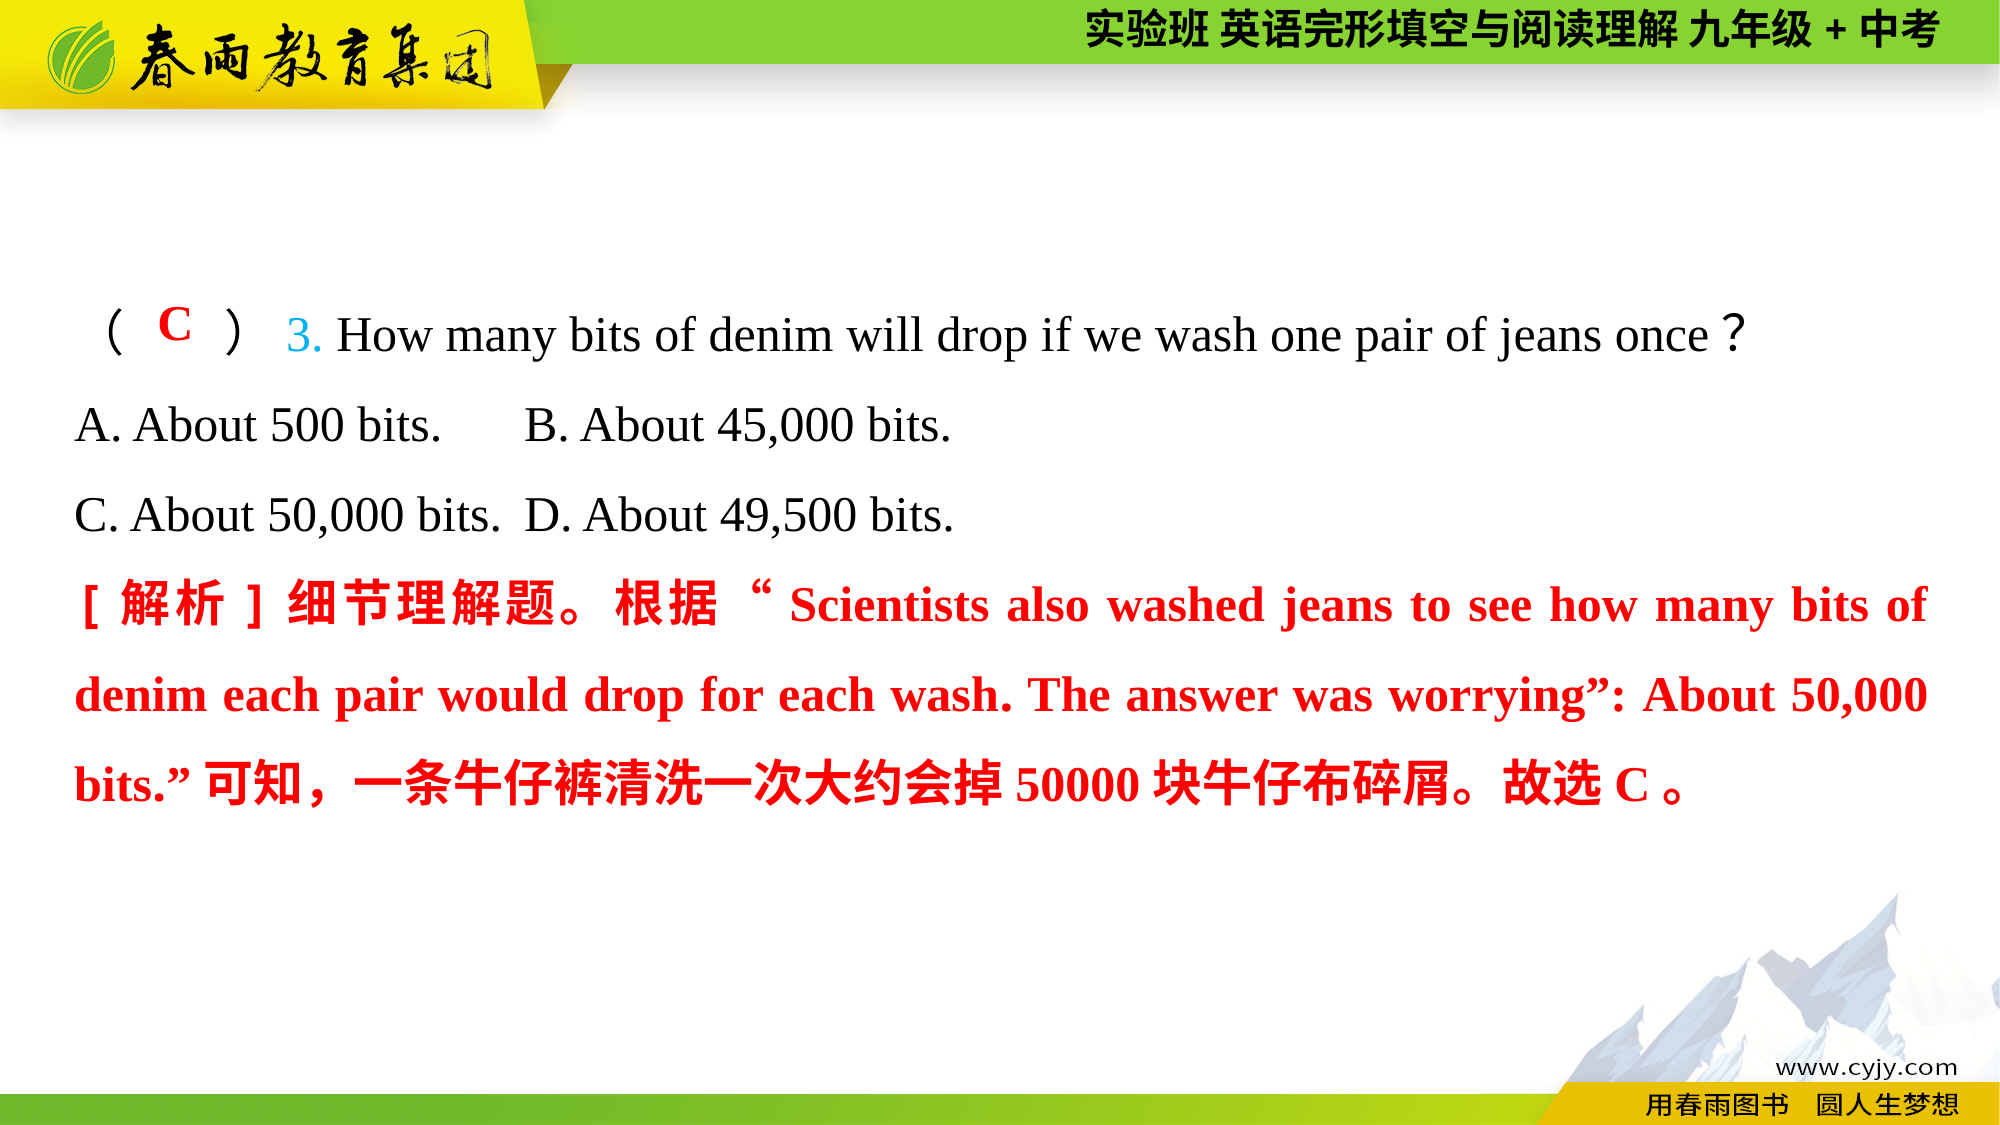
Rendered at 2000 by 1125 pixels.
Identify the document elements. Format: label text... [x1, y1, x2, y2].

list （ ）3. How many bits of denim will drop if we wash one pair of jeans once？ A. About 500 bits. B. About 45,000 bits. C. About 50,000 bits. D. About 49,500 bits. [59, 264, 1944, 552]
text_box [解析]细节理解题。根据“Scientists also washed jeans to see how many bits of denim each pair would drop for each wash. The answer was worrying”: About 50,000 bits.”可知，一条牛仔裤清洗一次大约会掉50000块牛仔布碎屑。故选C。 [59, 552, 1944, 820]
text_box C [142, 283, 209, 358]
picture [0, 0, 2000, 1125]
